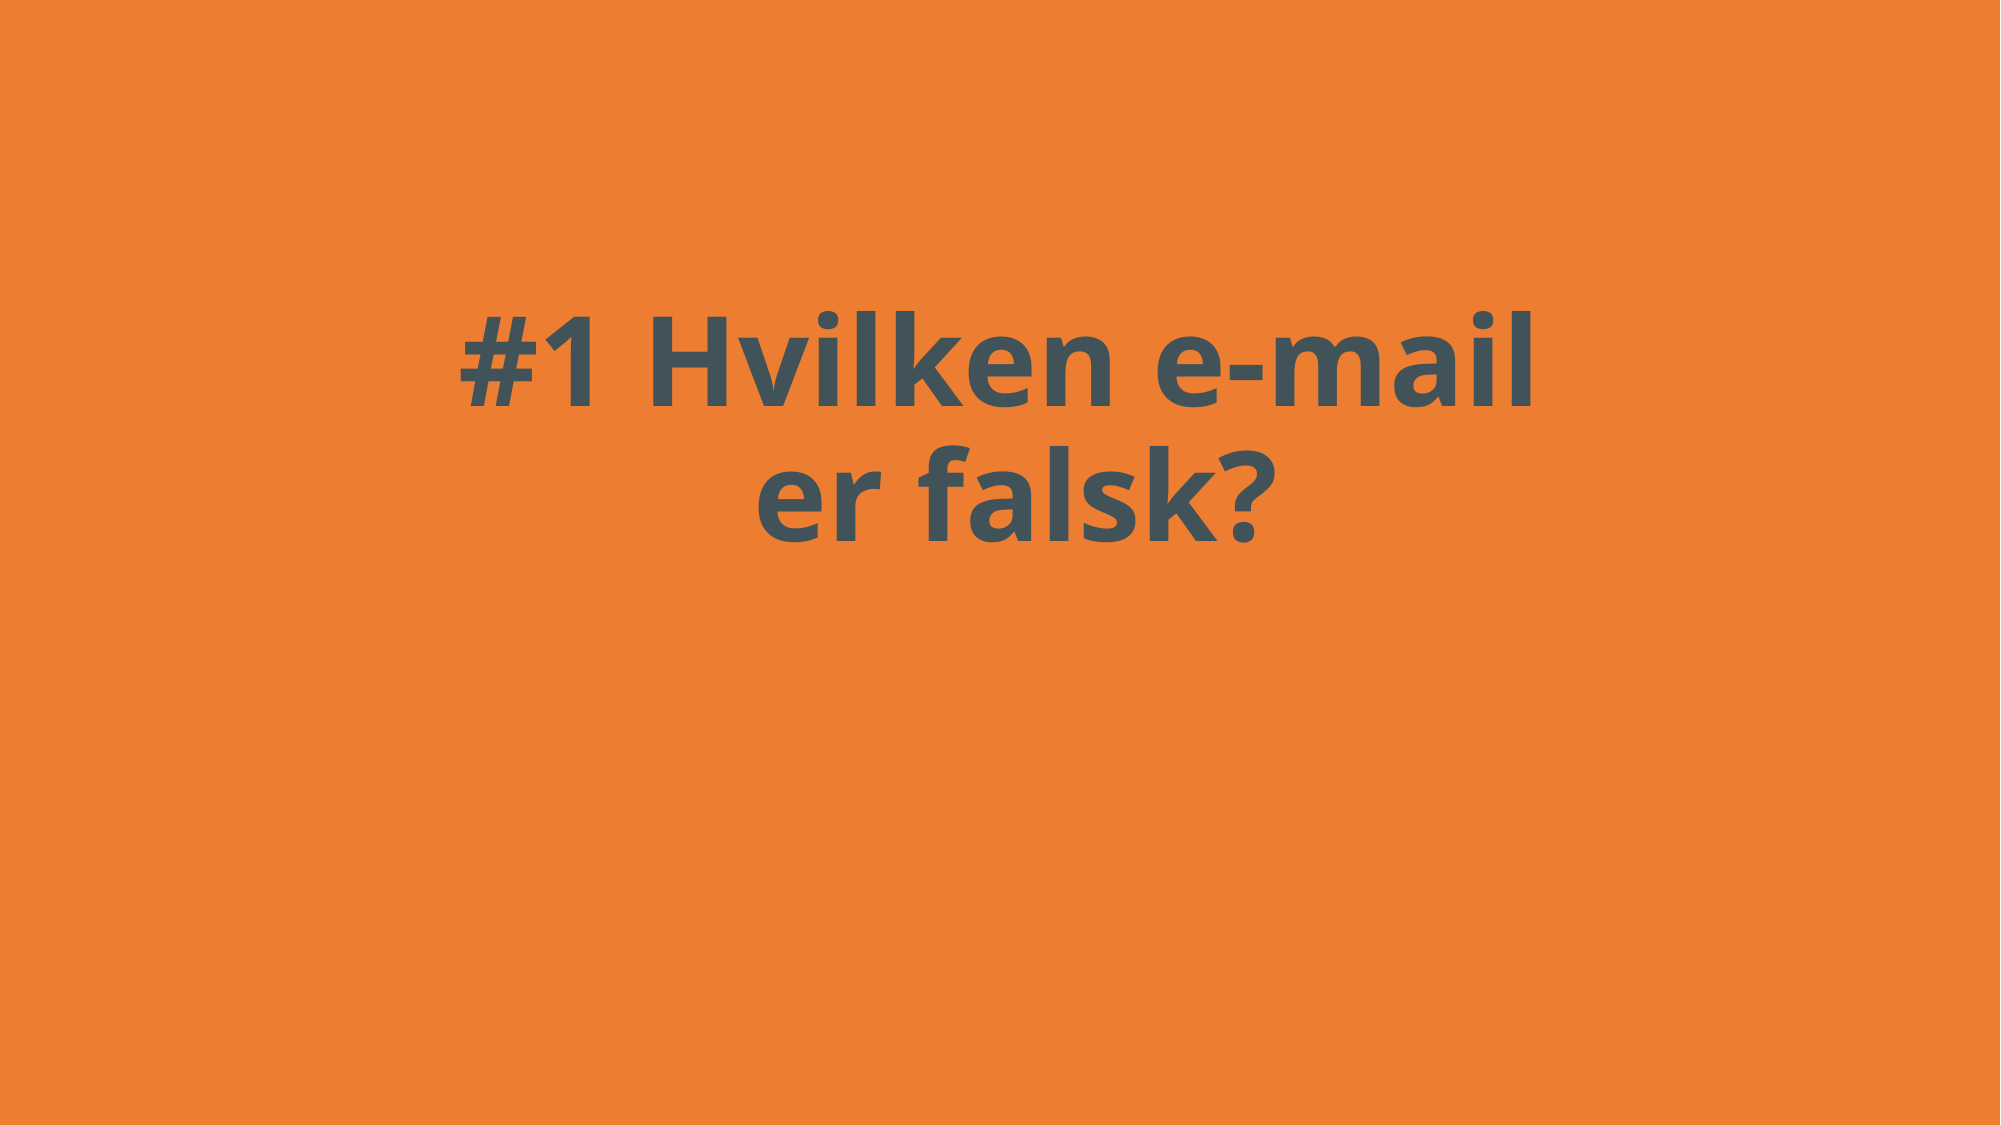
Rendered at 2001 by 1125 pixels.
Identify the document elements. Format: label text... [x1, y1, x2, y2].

title #1 Hvilken e-mail er falsk? [249, 184, 1750, 576]
